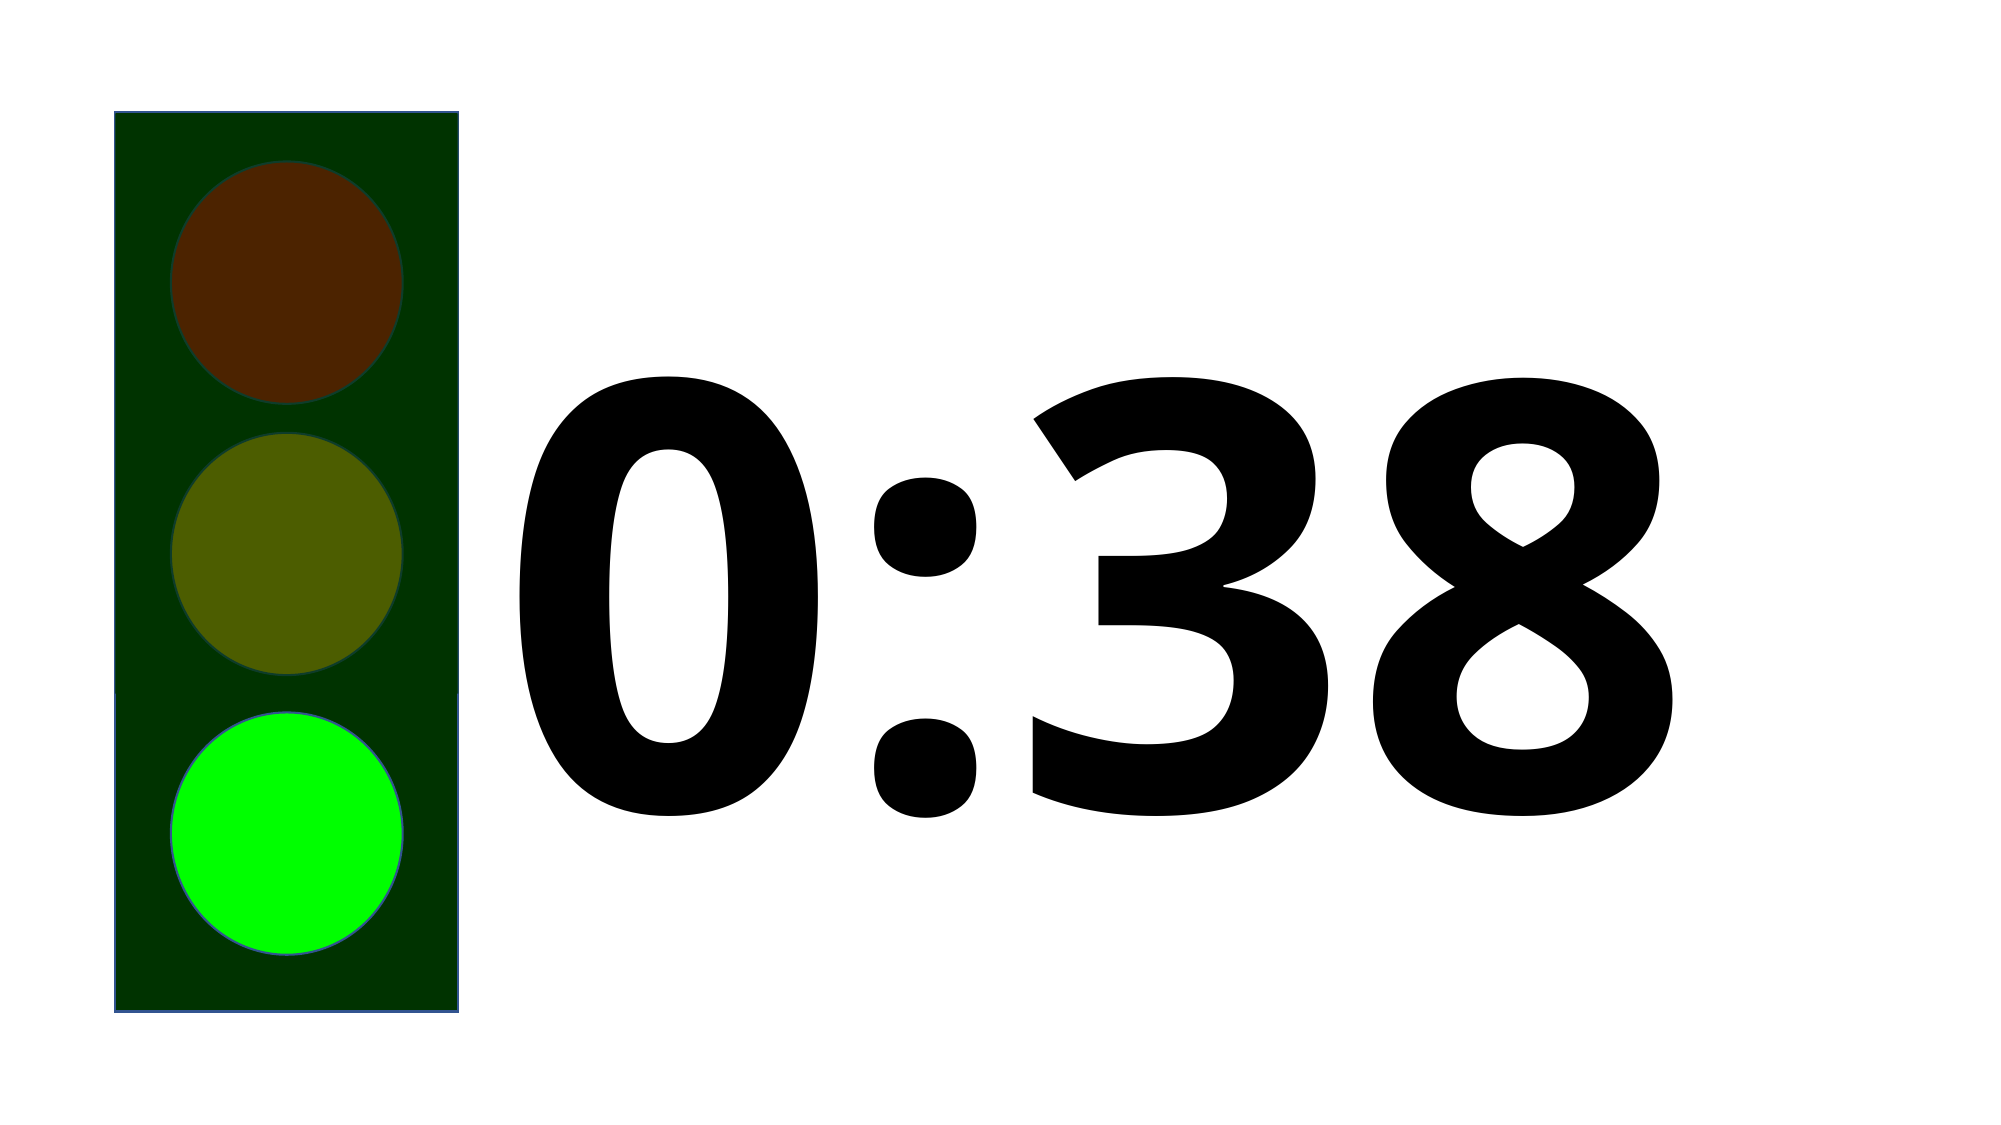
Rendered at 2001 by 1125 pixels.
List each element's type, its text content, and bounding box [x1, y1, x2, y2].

text_box [169, 711, 404, 956]
text_box [114, 112, 459, 695]
text_box 0:38 [483, 204, 1924, 938]
text_box [114, 695, 459, 1013]
